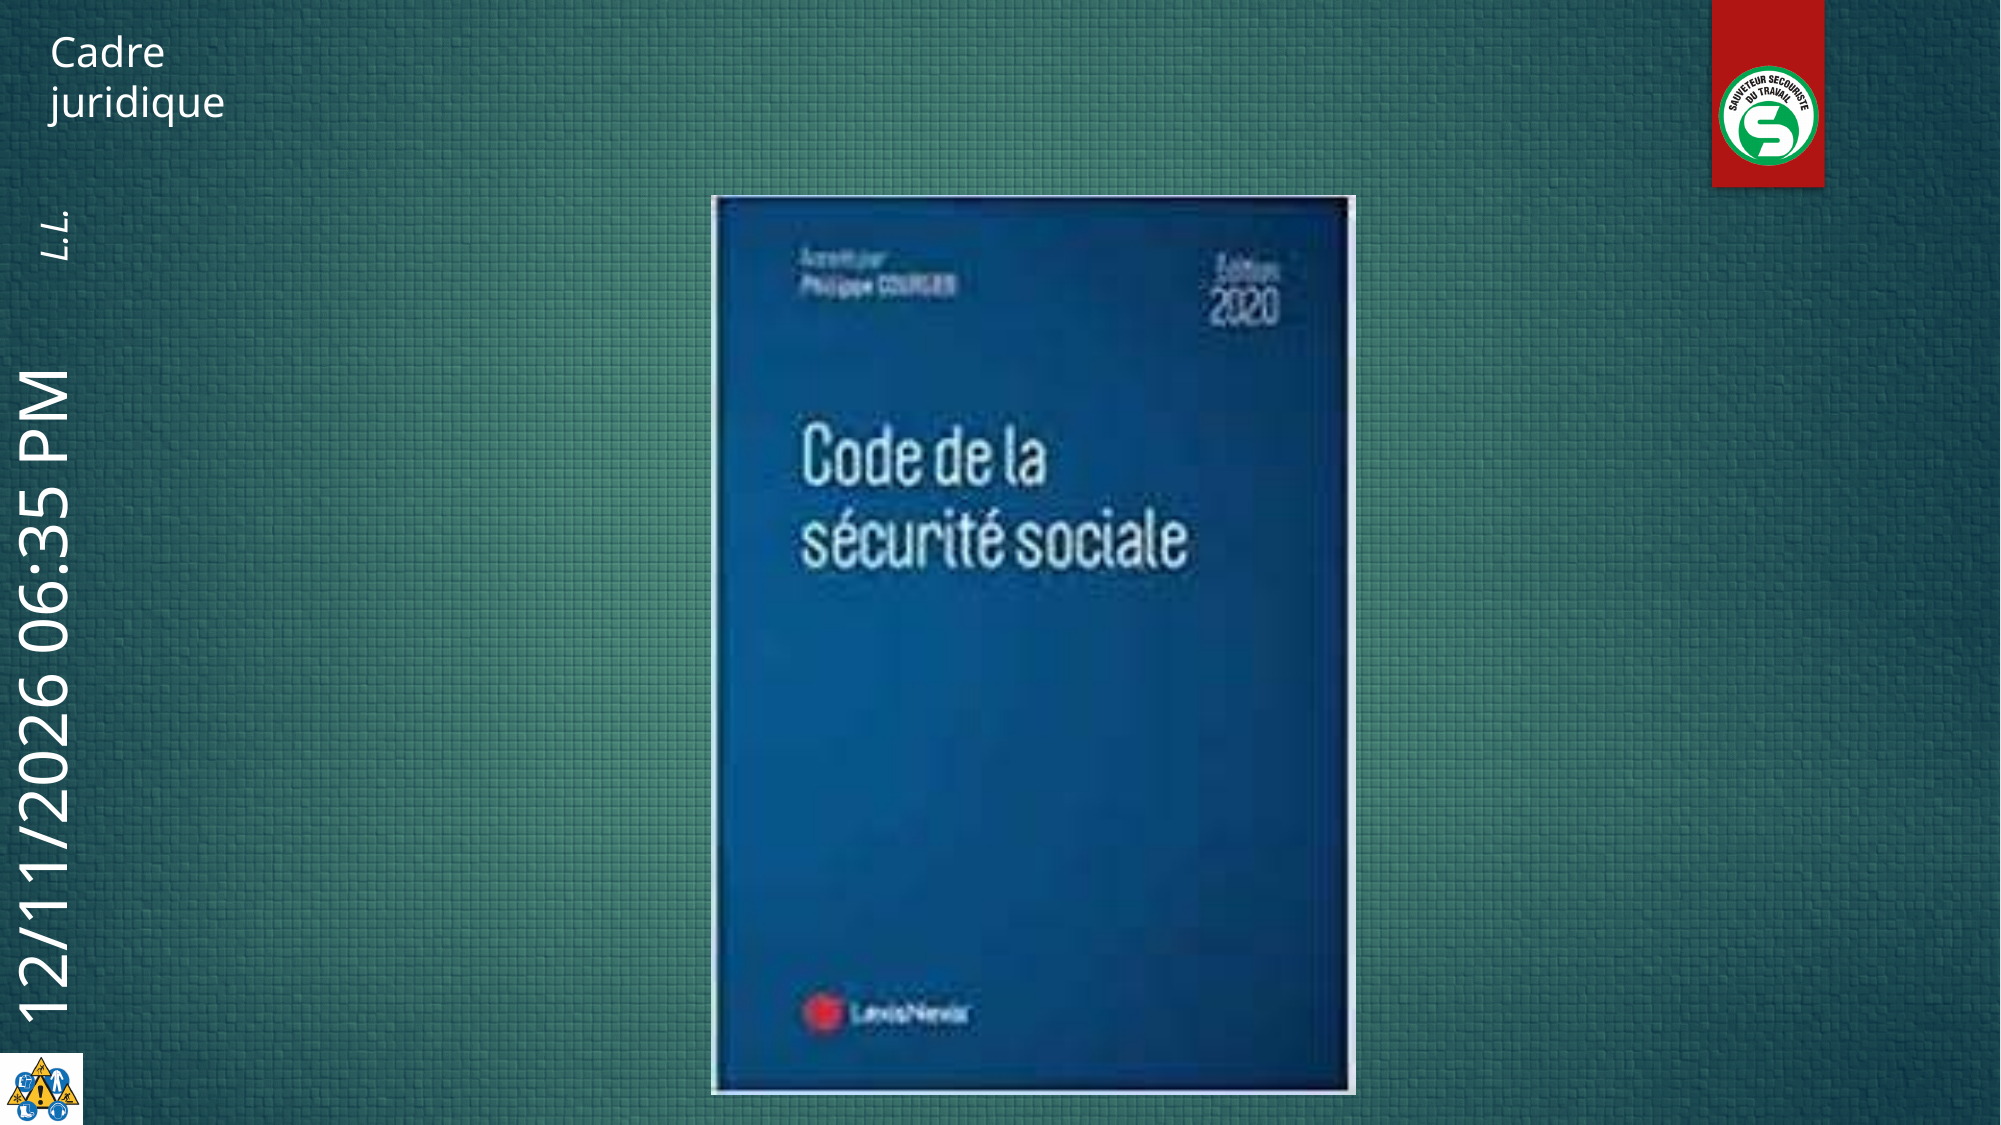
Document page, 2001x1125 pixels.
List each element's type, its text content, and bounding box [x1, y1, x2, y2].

picture [0, 1053, 83, 1125]
picture [1718, 65, 1819, 166]
text_box Cadre juridique [23, 18, 265, 134]
picture [711, 195, 1356, 1095]
